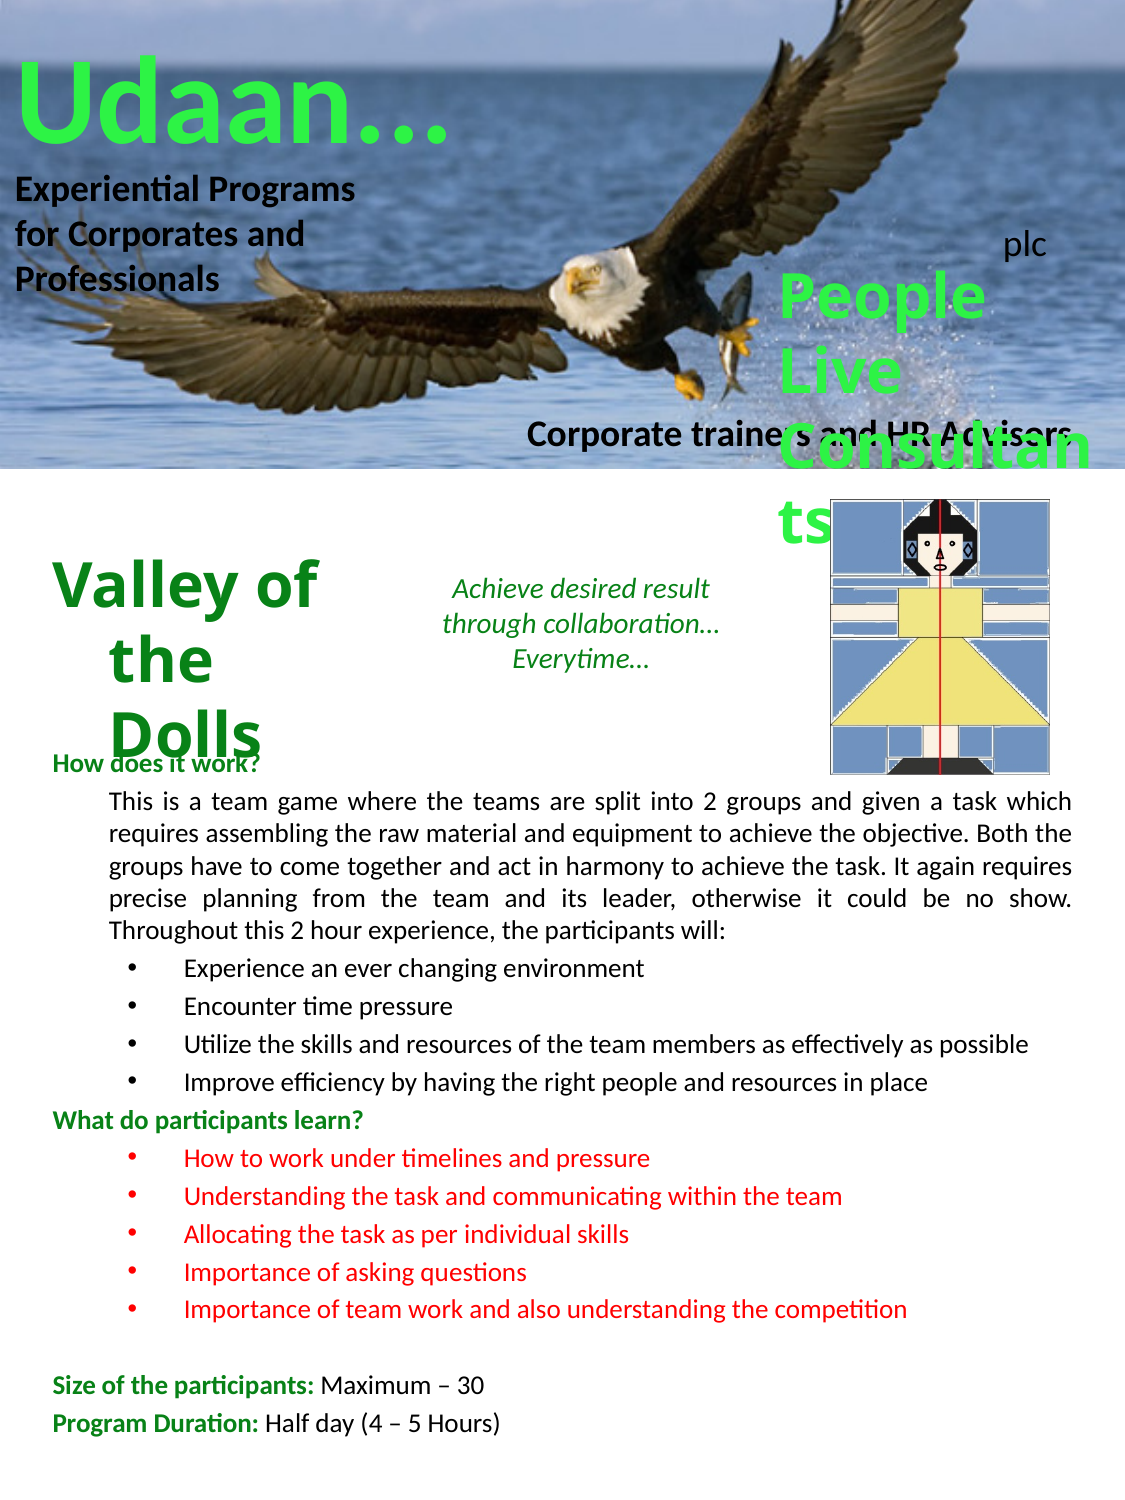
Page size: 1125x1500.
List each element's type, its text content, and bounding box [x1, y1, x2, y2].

text_box Achieve desired result through collaboration… Everytime… [387, 562, 775, 683]
list Valley of the Dolls [37, 537, 350, 688]
text_box People Live Consultants [762, 476, 1125, 564]
picture [0, 0, 1125, 469]
text_box How does it work? This is a team game where the teams are split into 2 groups and given a task which requires assembling the raw material and equipment to achieve the objective. Both the groups have to come together and act in harmony to achieve the task. It again requires precise planning from the team and its leader, otherwise it could be no show. Throughout this 2 hour experience, the participants will: Experience an ever changing environment Encounter time pressure Utilize the skills and resources of the team members as effectively as possible Improve efficiency by having the right people and resources in place What do participants learn? How to work under timelines and pressure Understanding the task and communicating within the team Allocating the task as per individual skills Importance of asking questions Importance of team work and also understanding the competition Size of the participants: Maximum – 30 Program Duration: Half day (4 – 5 Hours) [37, 737, 1088, 1475]
picture [830, 499, 1051, 776]
